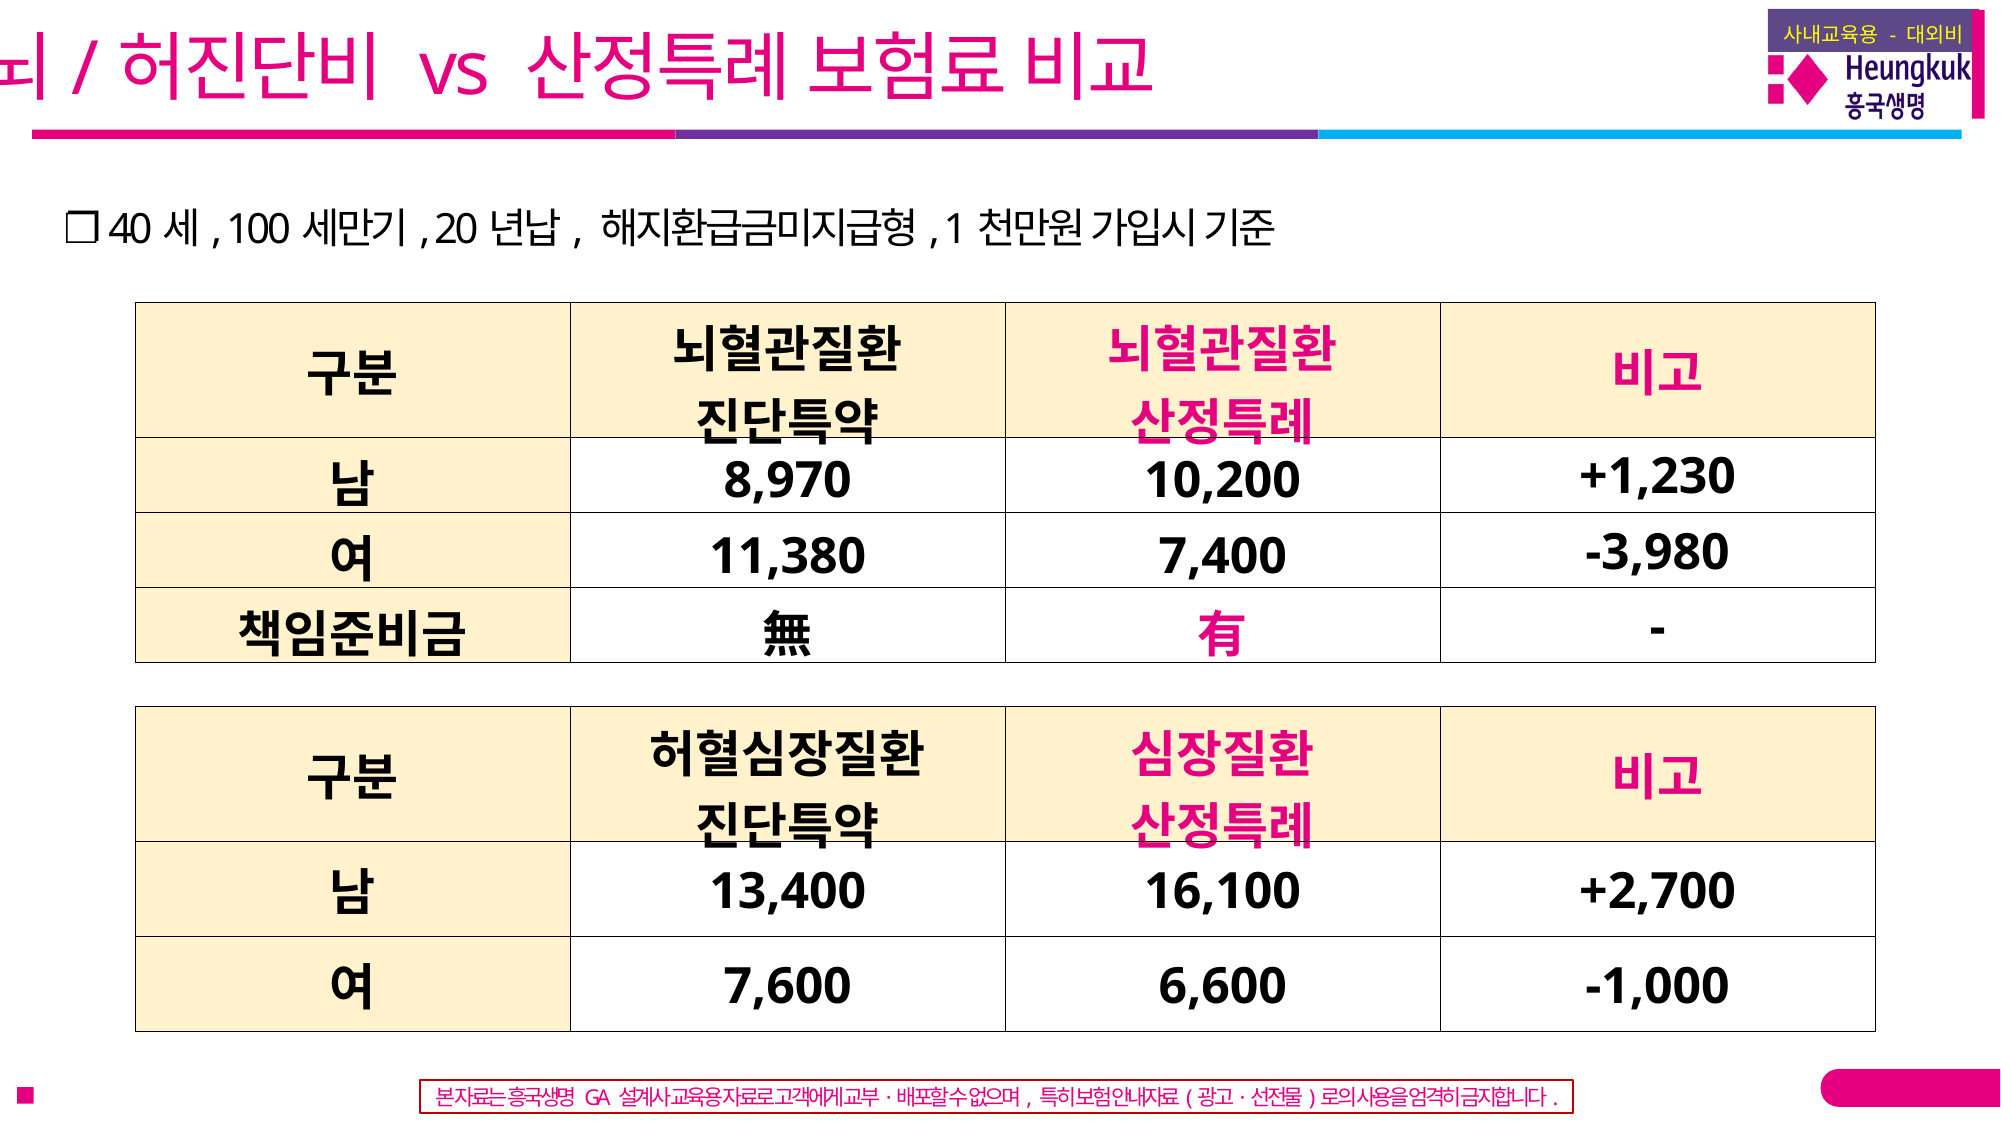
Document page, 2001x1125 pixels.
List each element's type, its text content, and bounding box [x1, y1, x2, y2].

table_cell 6,600 [1006, 937, 1440, 1031]
table_cell 11,380 [571, 513, 1005, 587]
table_header 비고 [1441, 707, 1875, 841]
table_cell 7,400 [1006, 513, 1440, 587]
table_cell 16,100 [1006, 842, 1440, 936]
table_cell -1,000 [1441, 937, 1875, 1031]
table_cell +1,230 [1441, 438, 1875, 512]
table_cell 책임준비금 [136, 588, 570, 662]
table_cell 有 [1006, 588, 1440, 662]
table_cell -3,980 [1441, 513, 1875, 587]
table_cell 10,200 [1006, 438, 1440, 512]
table_cell 8,970 [571, 438, 1005, 512]
table_cell 無 [571, 588, 1005, 662]
table_cell 여 [136, 513, 570, 587]
table_header 뇌혈관질환 산정특례 [1006, 303, 1440, 437]
table_cell +2,700 [1441, 842, 1875, 936]
table_cell - [1441, 588, 1875, 662]
table_header 구분 [136, 707, 570, 841]
text_box ❐ 40세, 100세만기, 20년납, 해지환급금미지급형, 1천만원 가입시 기준 [48, 194, 1380, 260]
table_header 비고 [1441, 303, 1875, 437]
table_cell 7,600 [571, 937, 1005, 1031]
table_header 뇌혈관질환 진단특약 [571, 303, 1005, 437]
text_box 뇌/허진단비 vs 산정특례 보험료 비교 [0, 11, 1164, 117]
table_cell 남 [136, 438, 570, 512]
table_cell 남 [136, 842, 570, 936]
picture [1767, 52, 1972, 121]
table_header 구분 [136, 303, 570, 437]
table_header 허혈심장질환 진단특약 [571, 707, 1005, 841]
table_cell 여 [136, 937, 570, 1031]
table_header 심장질환 산정특례 [1006, 707, 1440, 841]
table_cell 13,400 [571, 842, 1005, 936]
